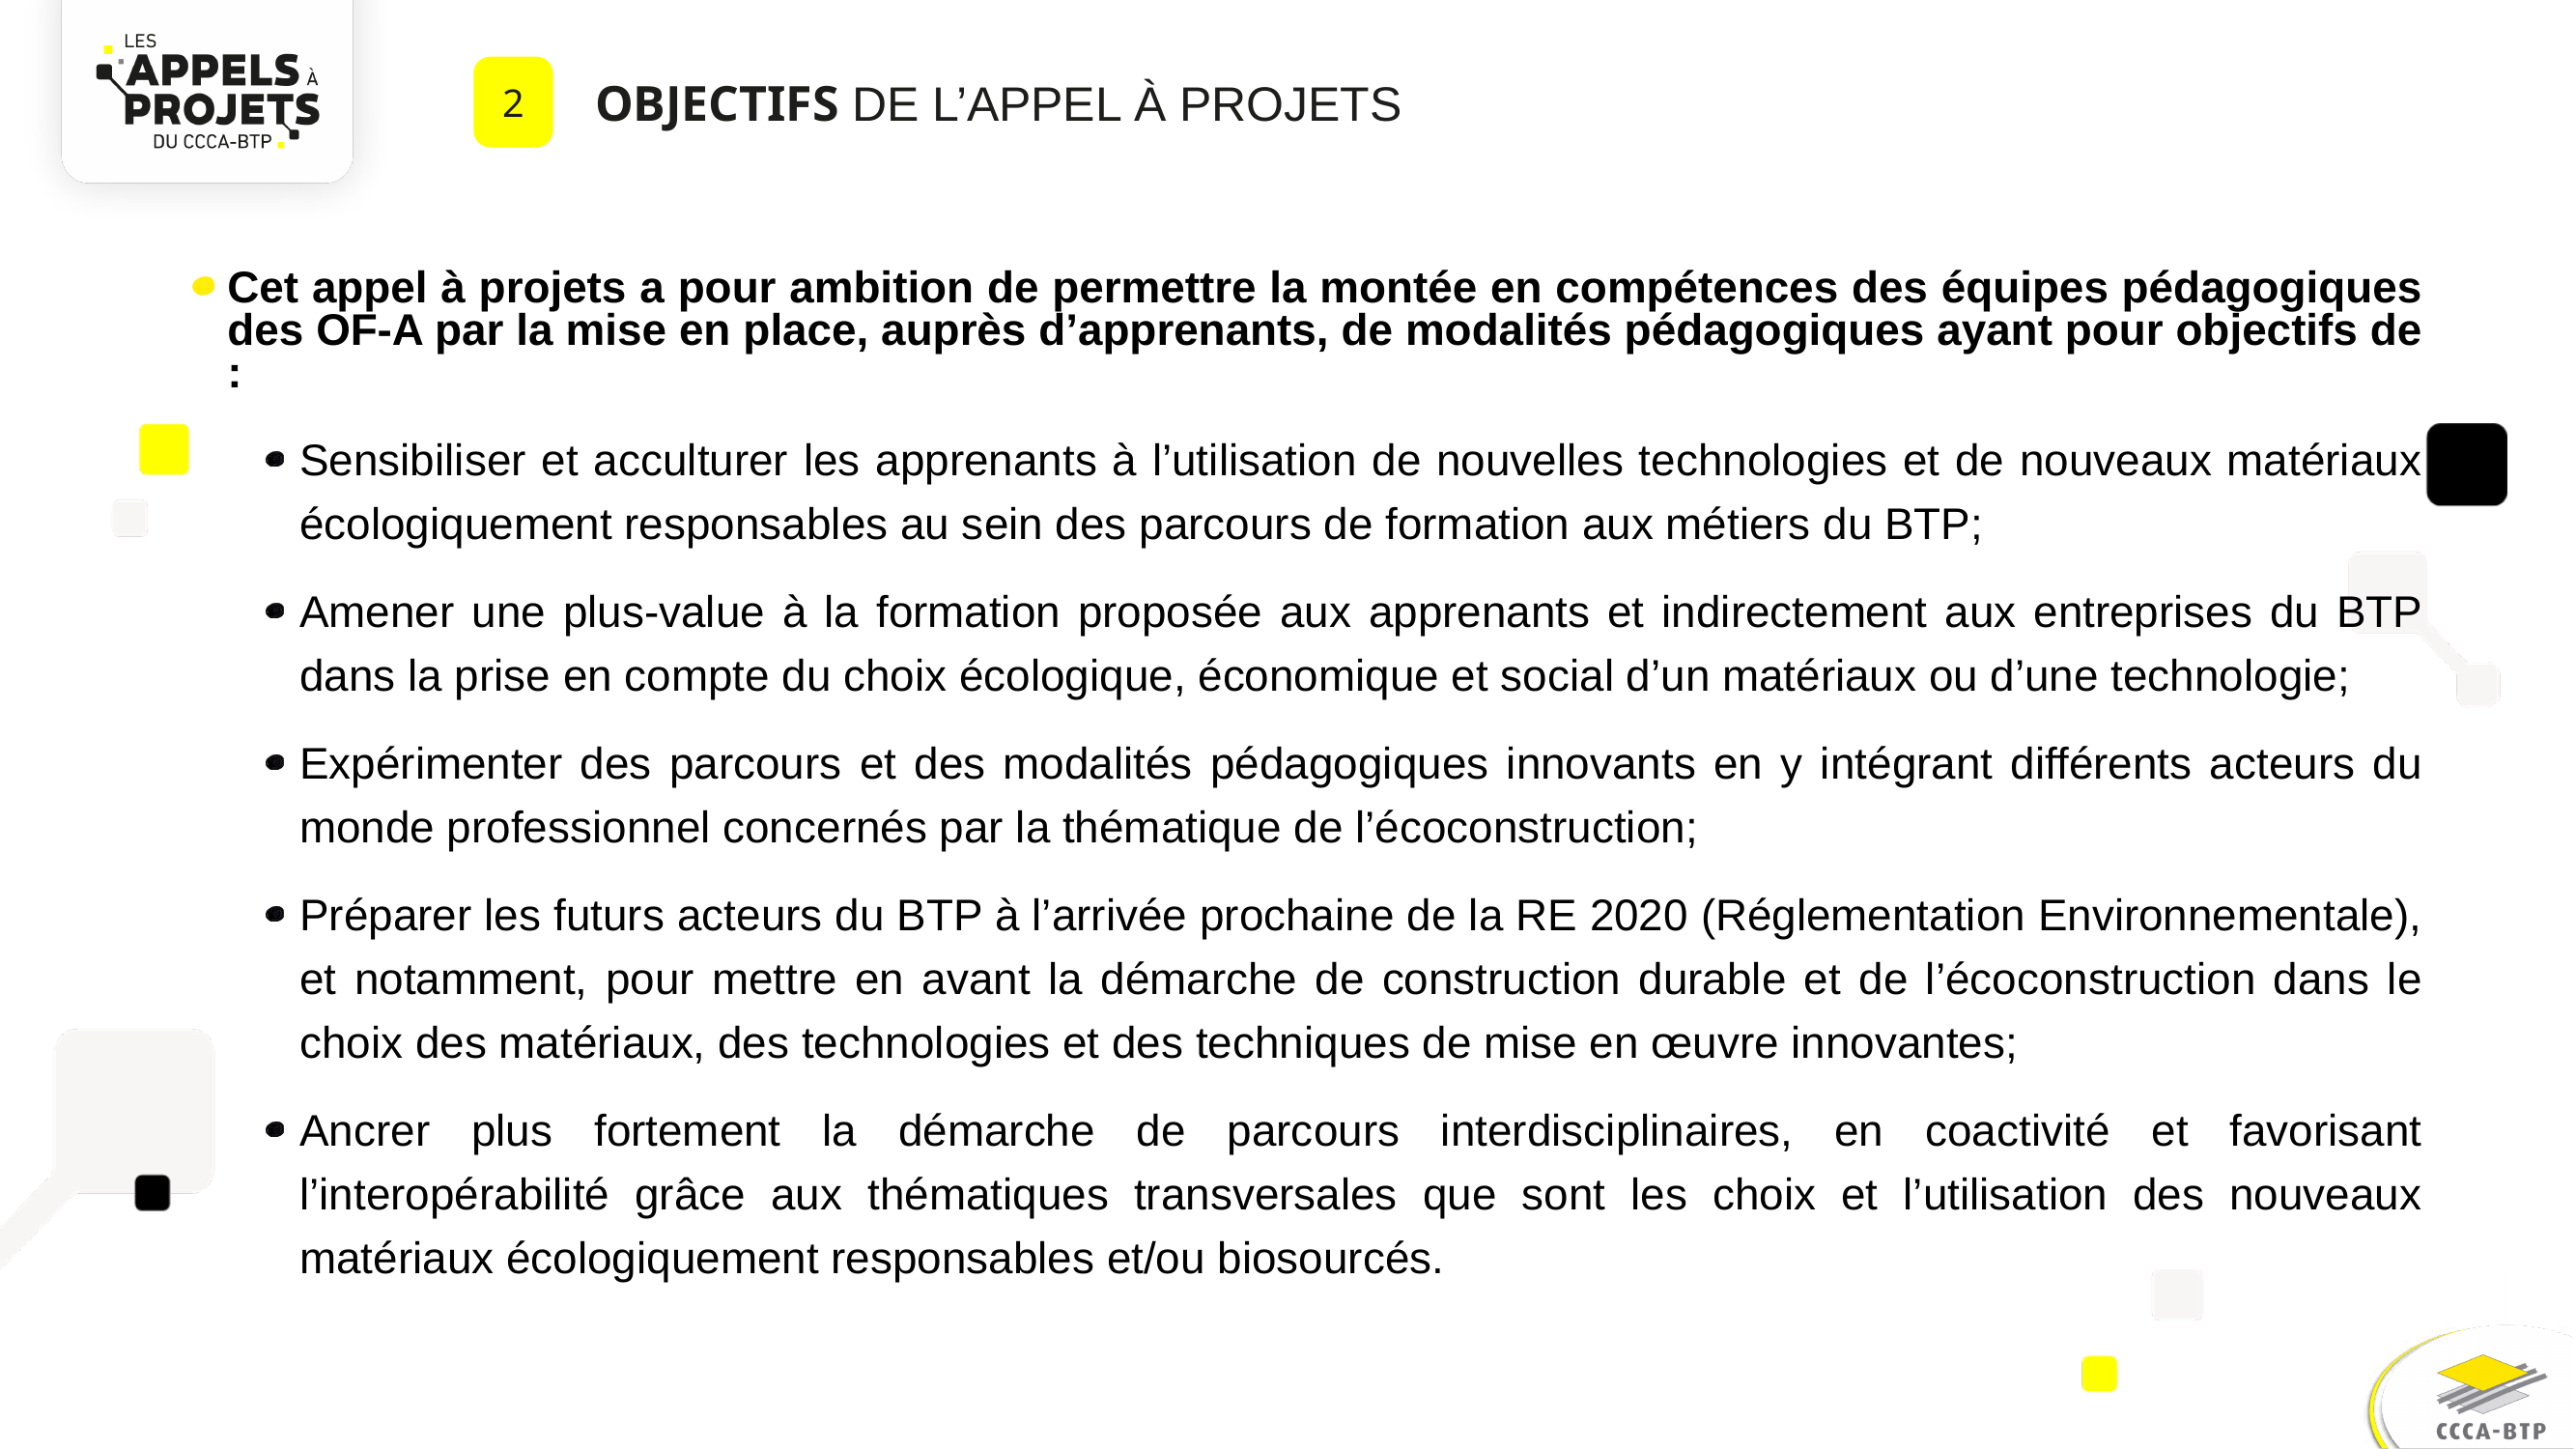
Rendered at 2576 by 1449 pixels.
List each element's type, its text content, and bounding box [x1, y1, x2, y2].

text_box 2 [472, 55, 554, 149]
picture [0, 0, 416, 246]
text_box OBJECTIFS DE L’APPEL À PROJETS [568, 56, 2543, 148]
text_box Cet appel à projets a pour ambition de permettre la montée en compétences des équipes pédagogiques des OF-A par la mise en place, auprès d’apprenants, de modalités pédagogiques ayant pour objectifs de : Sensibiliser et acculturer les apprenants à l’utilisation de nouvelles technologies et de nouveaux matériaux écologiquement responsables au sein des parcours de formation aux métiers du BTP; Amener une plus-value à la formation proposée aux apprenants et indirectement aux entreprises du BTP dans la prise en compte du choix écologique, économique et social d’un matériaux ou d’une technologie; Expérimenter des parcours et des modalités pédagogiques innovants en y intégrant différents acteurs du monde professionnel concernés par la thématique de l’écoconstruction; Préparer les futurs acteurs du BTP à l’arrivée prochaine de la RE 2020 (Réglementation Environnementale), et notamment, pour mettre en avant la démarche de construction durable et de l’écoconstruction dans le choix des matériaux, des technologies et des techniques de mise en œuvre innovantes; Ancrer plus fortement la démarche de parcours interdisciplinaires, en coactivité et favorisant l’interopérabilité grâce aux thématiques transversales que sont les choix et l’utilisation des nouveaux matériaux écologiquement responsables et/ou biosourcés. [177, 211, 2439, 1290]
picture [0, 423, 2574, 1449]
